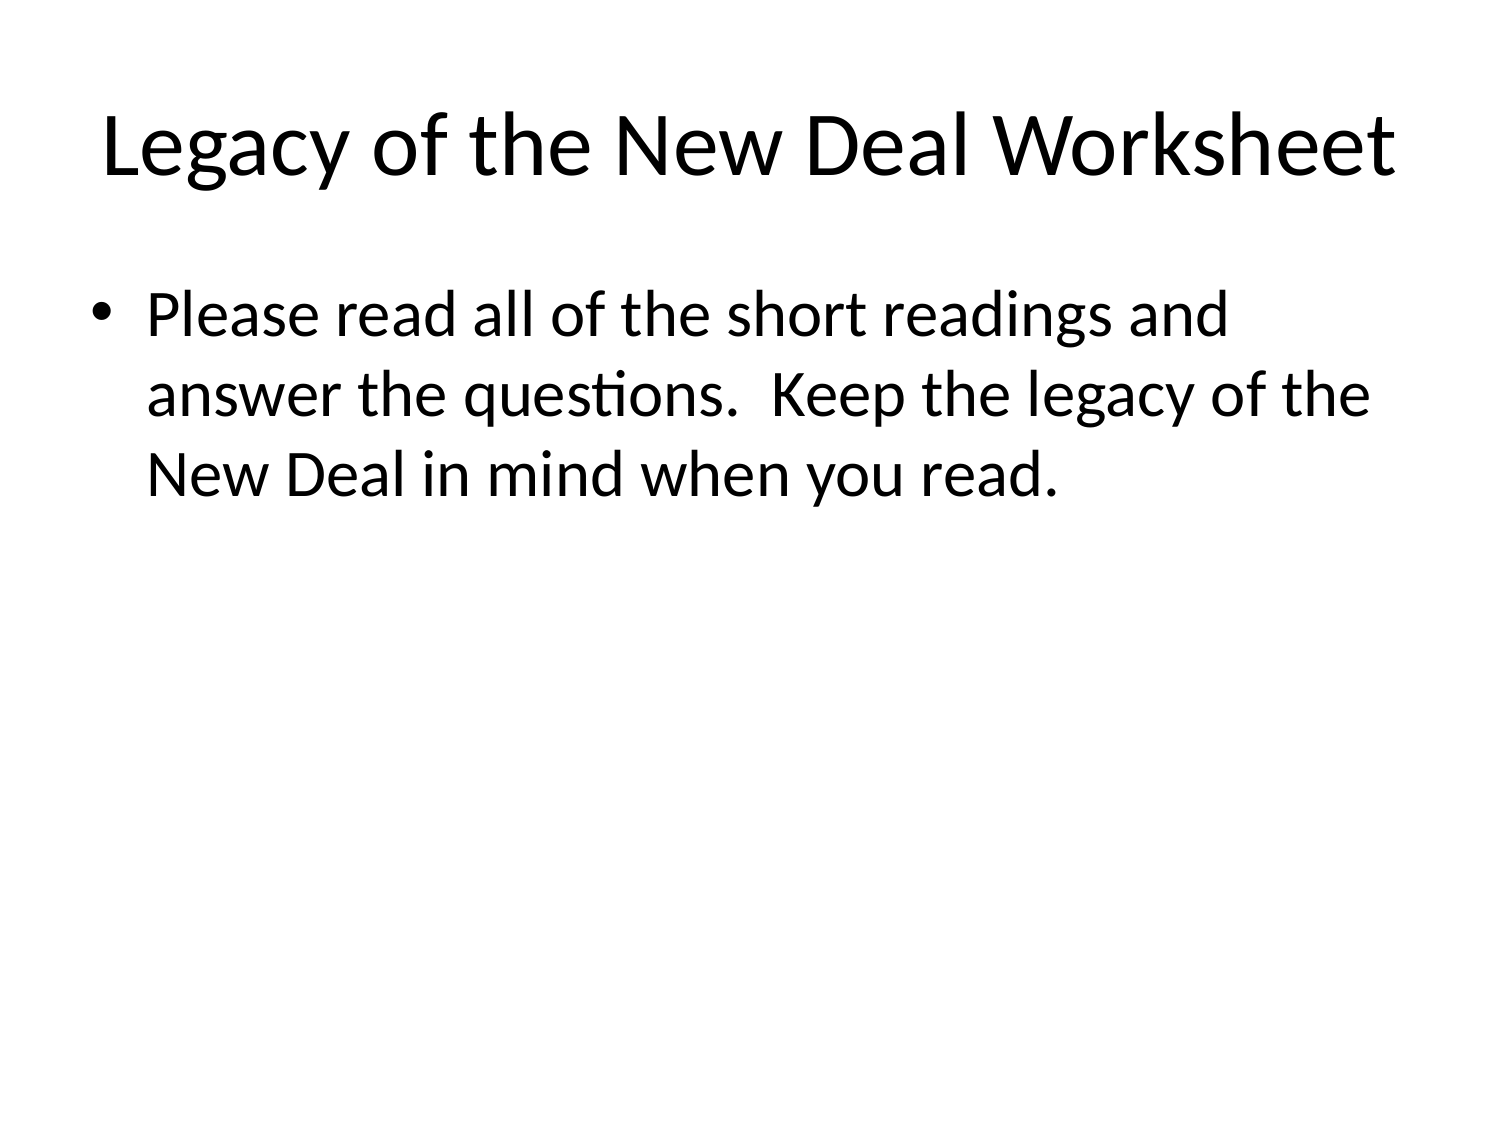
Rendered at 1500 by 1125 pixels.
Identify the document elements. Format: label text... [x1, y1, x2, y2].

title Legacy of the New Deal Worksheet [75, 45, 1425, 233]
list Please read all of the short readings and answer the questions. Keep the legacy of the New Deal in mind when you read. [75, 262, 1425, 1005]
